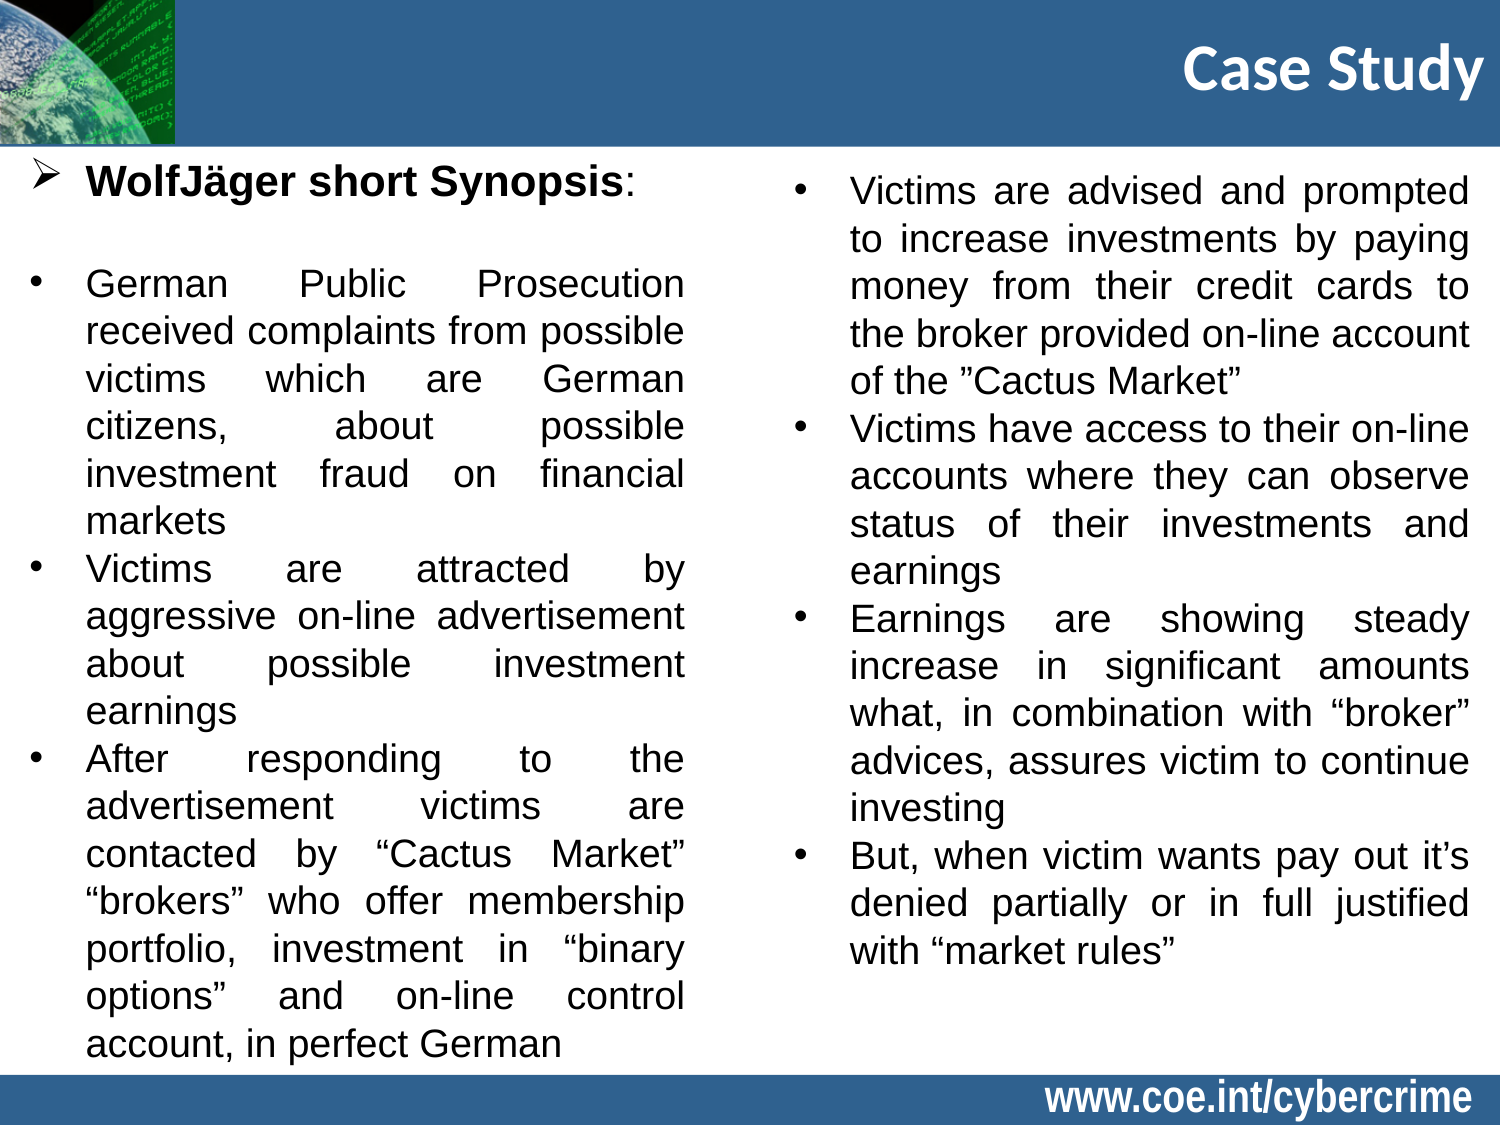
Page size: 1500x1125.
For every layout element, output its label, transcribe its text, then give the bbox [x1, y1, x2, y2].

text_box www.coe.int/cybercrime [1030, 1059, 1500, 1125]
text_box Case Study [179, 0, 1500, 149]
text_box [0, 1073, 1030, 1125]
text_box Victims are advised and prompted to increase investments by paying money from their credit cards to the broker provided on-line account of the ”Cactus Market” Victims have access to their on-line accounts where they can observe status of their investments and earnings Earnings are showing steady increase in significant amounts what, in combination with “broker” advices, assures victim to continue investing But, when victim wants pay out it’s denied partially or in full justified with “market rules” [778, 157, 1486, 1033]
picture [0, 0, 175, 144]
text_box WolfJäger short Synopsis: German Public Prosecution received complaints from possible victims which are German citizens, about possible investment fraud on financial markets Victims are attracted by aggressive on-line advertisement about possible investment earnings After responding to the advertisement victims are contacted by “Cactus Market” “brokers” who offer membership portfolio, investment in “binary options” and on-line control account, in perfect German [14, 145, 701, 1073]
